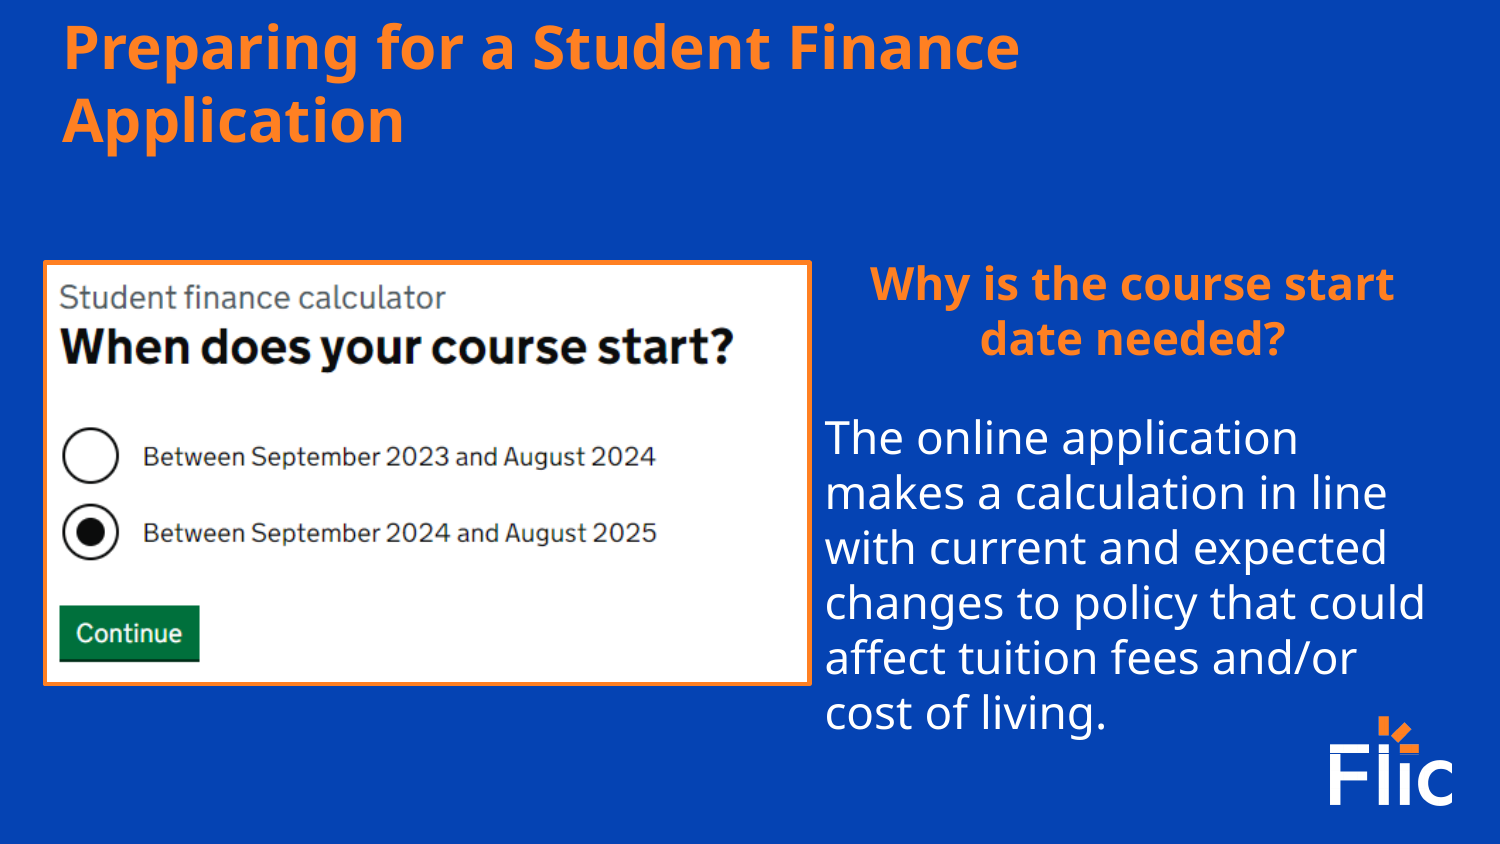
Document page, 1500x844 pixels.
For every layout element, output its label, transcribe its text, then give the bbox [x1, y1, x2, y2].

picture [46, 264, 808, 682]
text_box The online application makes a calculation in line with current and expected changes to policy that could affect tuition fees and/or cost of living. [809, 393, 1456, 754]
title Preparing for a Student Finance Application [47, 39, 1336, 125]
text_box Why is the course start date needed? [833, 240, 1432, 380]
picture [1330, 754, 1452, 806]
